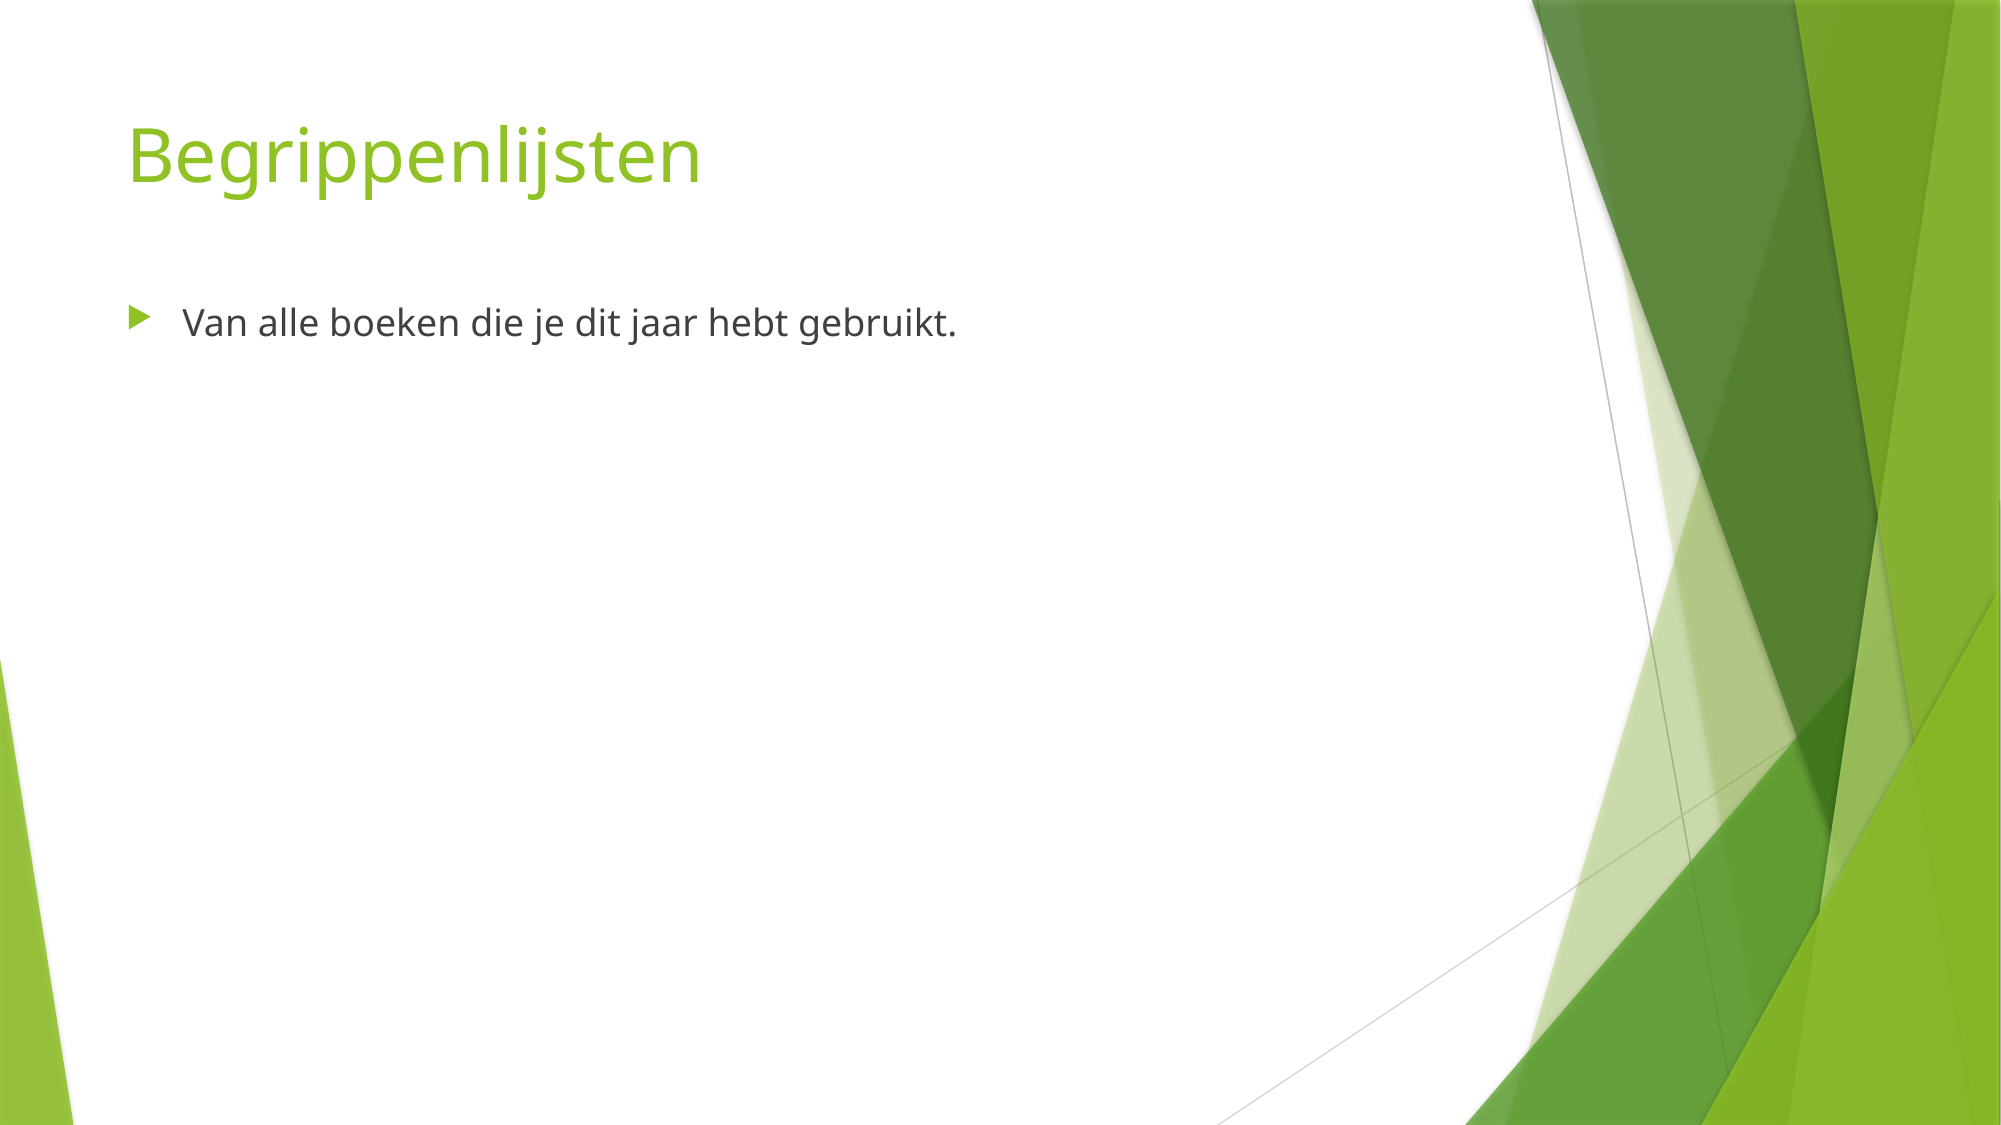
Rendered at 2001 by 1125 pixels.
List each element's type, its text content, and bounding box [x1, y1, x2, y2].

title Begrippenlijsten [111, 99, 1522, 291]
list Van alle boeken die je dit jaar hebt gebruikt. [111, 291, 1522, 928]
